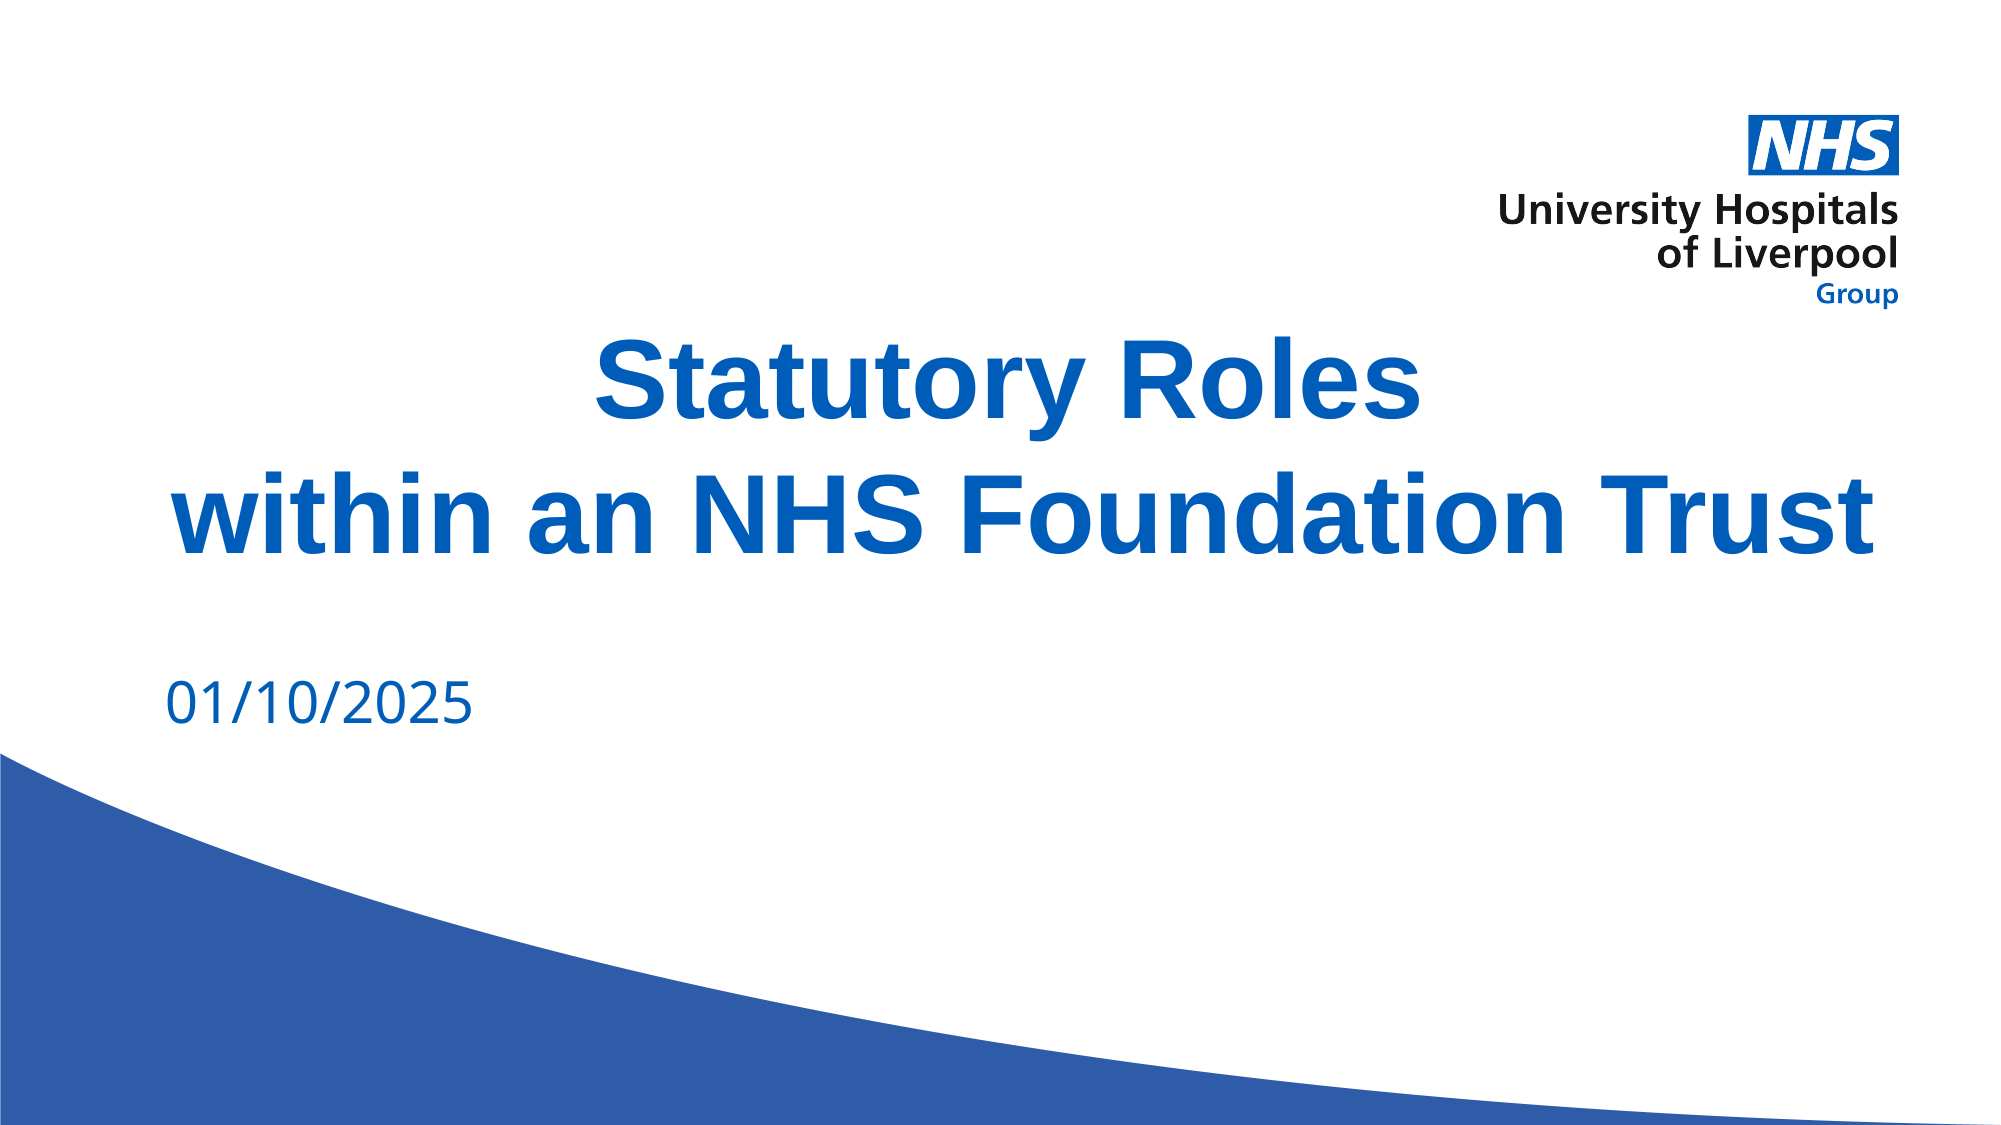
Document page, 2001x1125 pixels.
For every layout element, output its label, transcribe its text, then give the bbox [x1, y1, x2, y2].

text_box 01/10/2025 [150, 657, 489, 743]
picture [0, 0, 2001, 1125]
text_box Statutory Roles within an NHS Foundation Trust [156, 298, 1893, 719]
